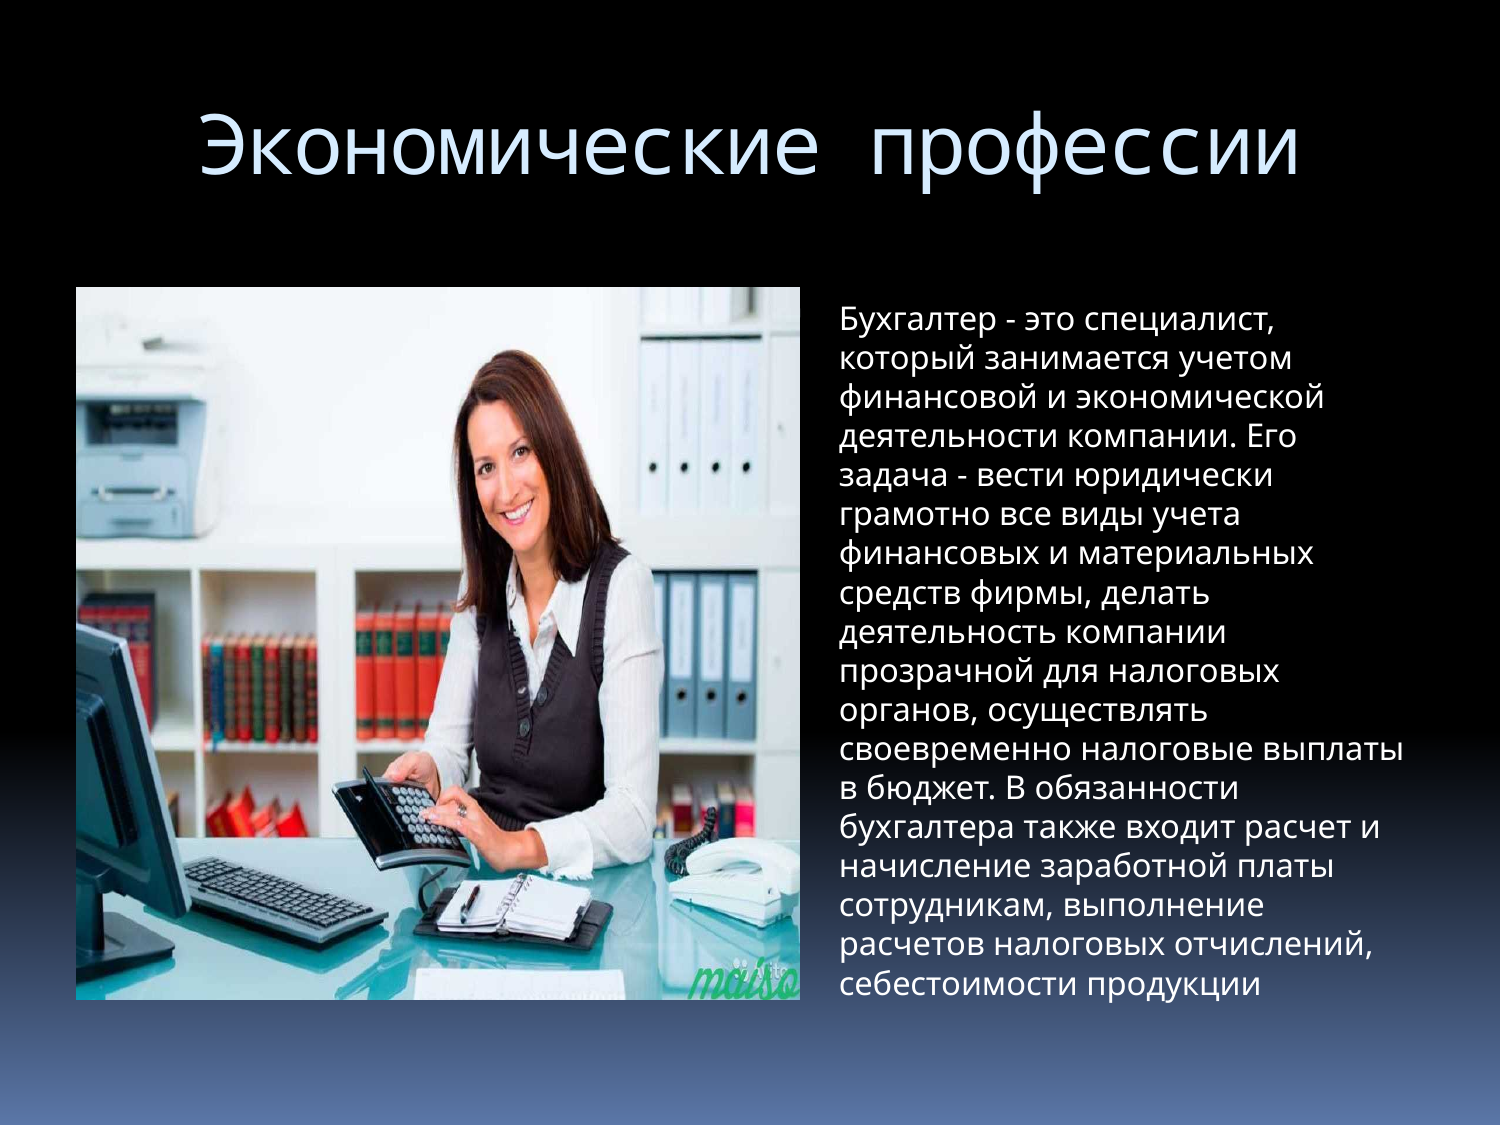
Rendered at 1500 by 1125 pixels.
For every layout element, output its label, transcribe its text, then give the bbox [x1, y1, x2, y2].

list Бухгалтер - это специалист, который занимается учетом финансовой и экономической деятельности компании. Его задача - вести юридически грамотно все виды учета финансовых и материальных средств фирмы, делать деятельность компании прозрачной для налоговых органов, осуществлять своевременно налоговые выплаты в бюджет. В обязанности бухгалтера также входит расчет и начисление заработной платы сотрудникам, выполнение расчетов налоговых отчислений, себестоимости продукции [763, 290, 1427, 1033]
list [75, 287, 801, 1001]
title Экономические профессии [75, 83, 1425, 234]
